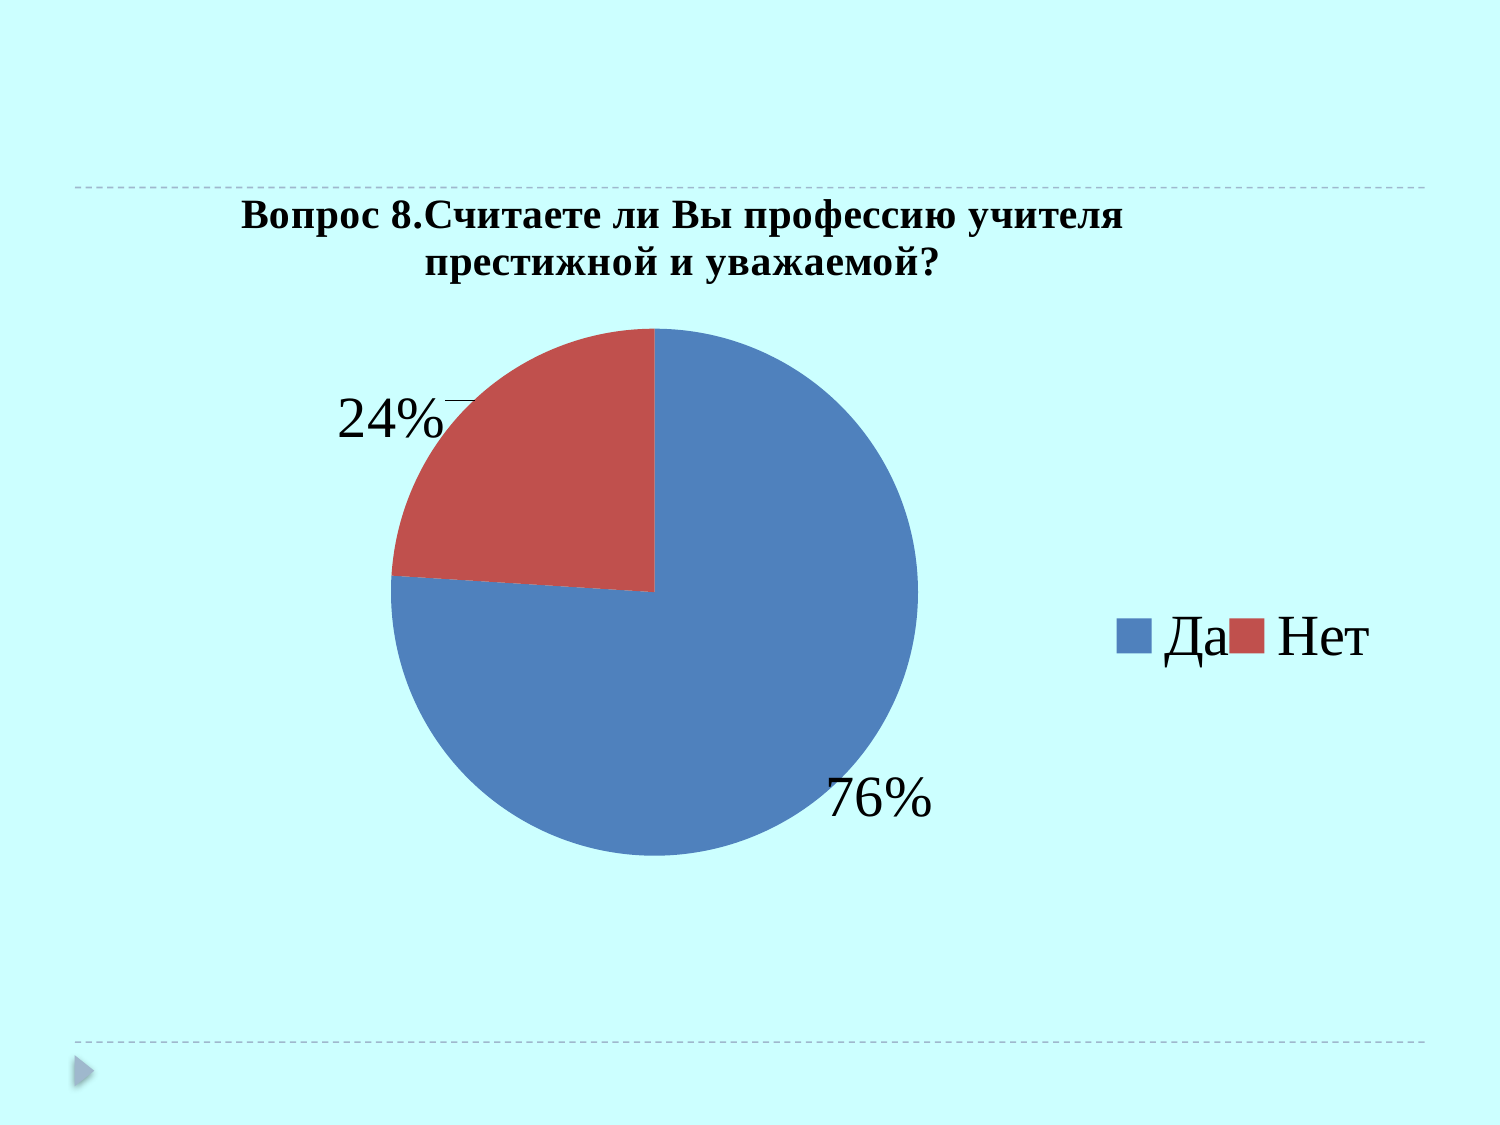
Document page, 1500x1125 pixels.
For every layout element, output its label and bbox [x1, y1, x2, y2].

chart [111, 136, 1389, 906]
